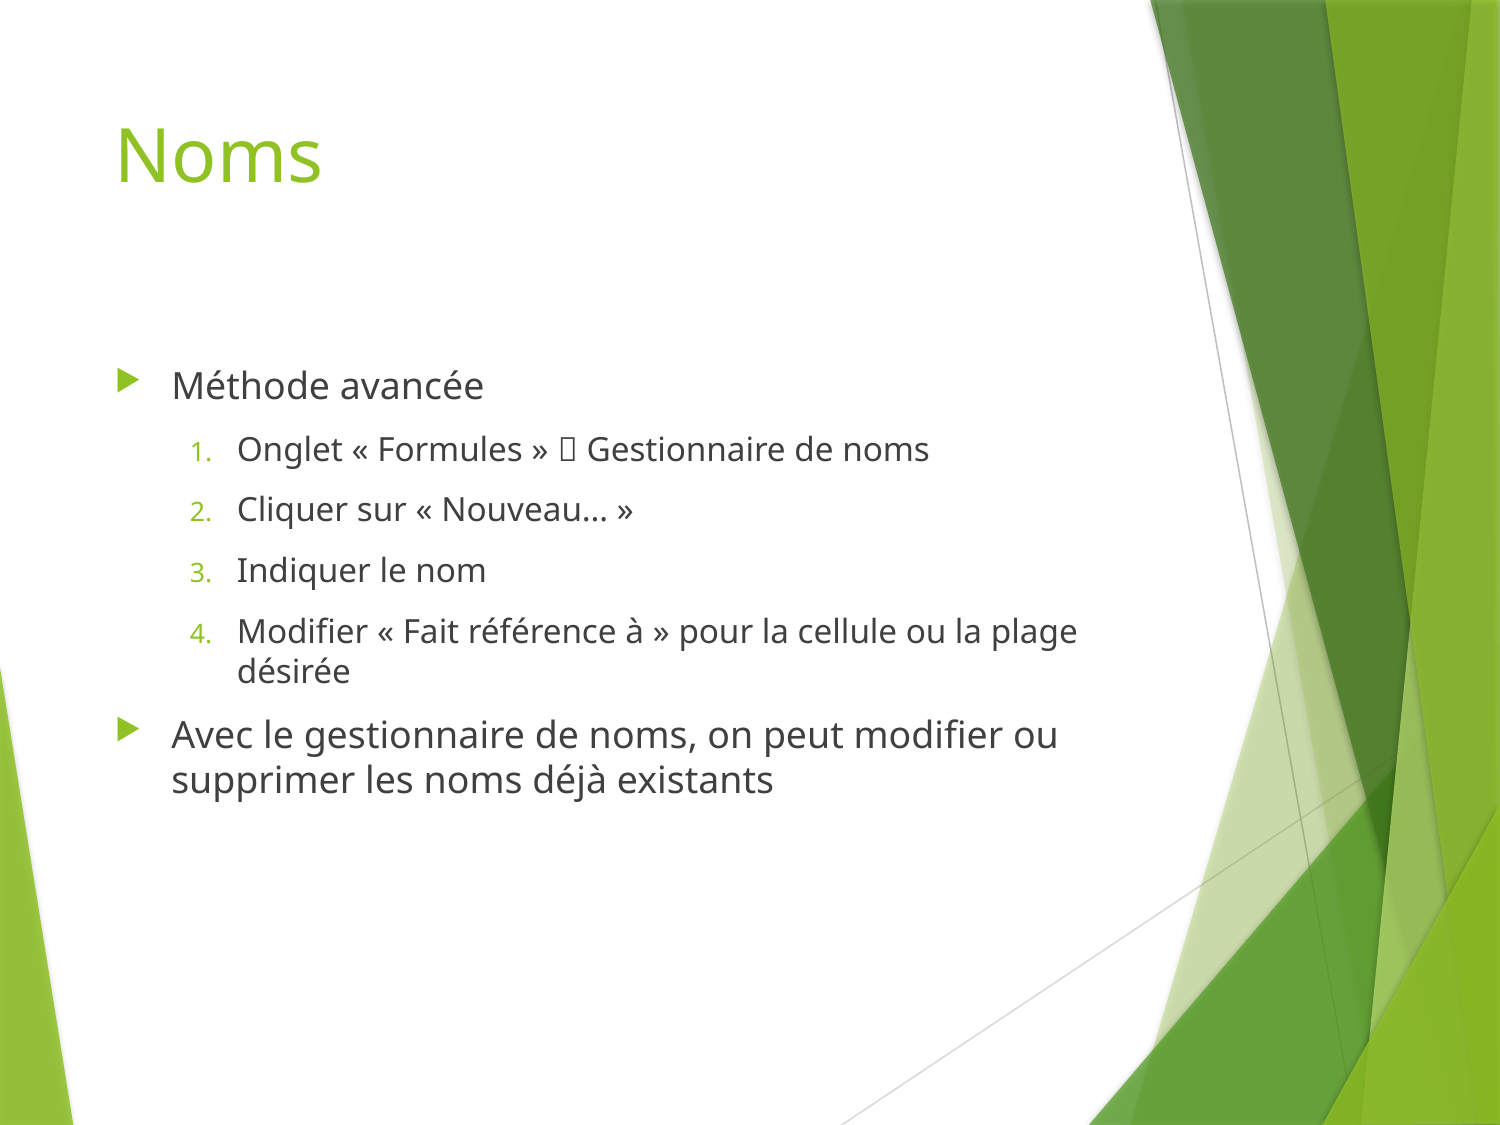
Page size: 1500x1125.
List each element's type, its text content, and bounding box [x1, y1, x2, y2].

title Noms [99, 99, 1142, 317]
list Méthode avancée Onglet « Formules »  Gestionnaire de noms Cliquer sur « Nouveau… » Indiquer le nom Modifier « Fait référence à » pour la cellule ou la plage désirée Avec le gestionnaire de noms, on peut modifier ou supprimer les noms déjà existants [99, 354, 1142, 992]
